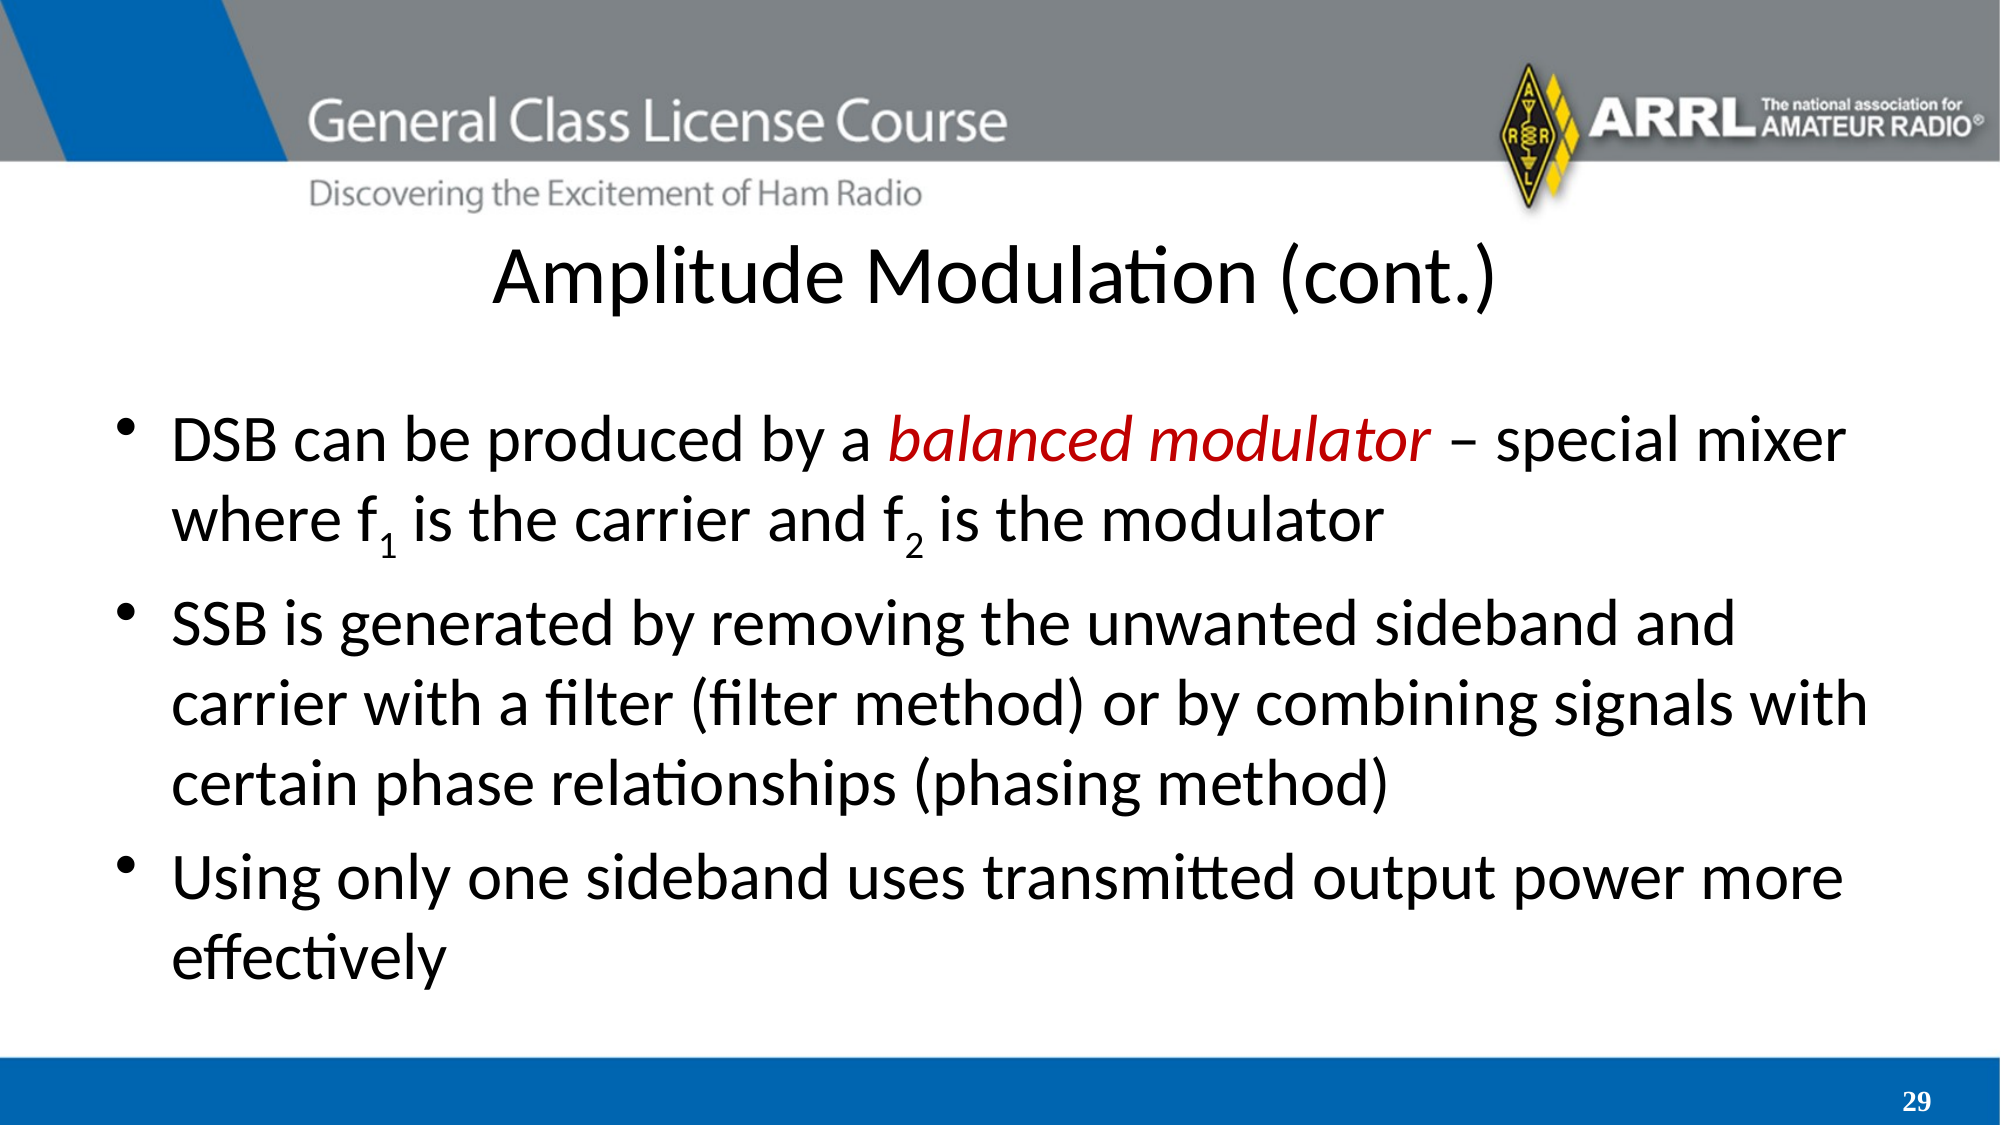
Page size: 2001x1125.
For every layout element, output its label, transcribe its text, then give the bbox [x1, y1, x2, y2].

picture [0, 0, 2001, 1125]
title Amplitude Modulation (cont.) [96, 212, 1897, 356]
list DSB can be produced by a balanced modulator – special mixer where f1 is the carrier and f2 is the modulator SSB is generated by removing the unwanted sideband and carrier with a filter (filter method) or by combining signals with certain phase relationships (phasing method) Using only one sideband uses transmitted output power more effectively [99, 387, 1900, 1075]
